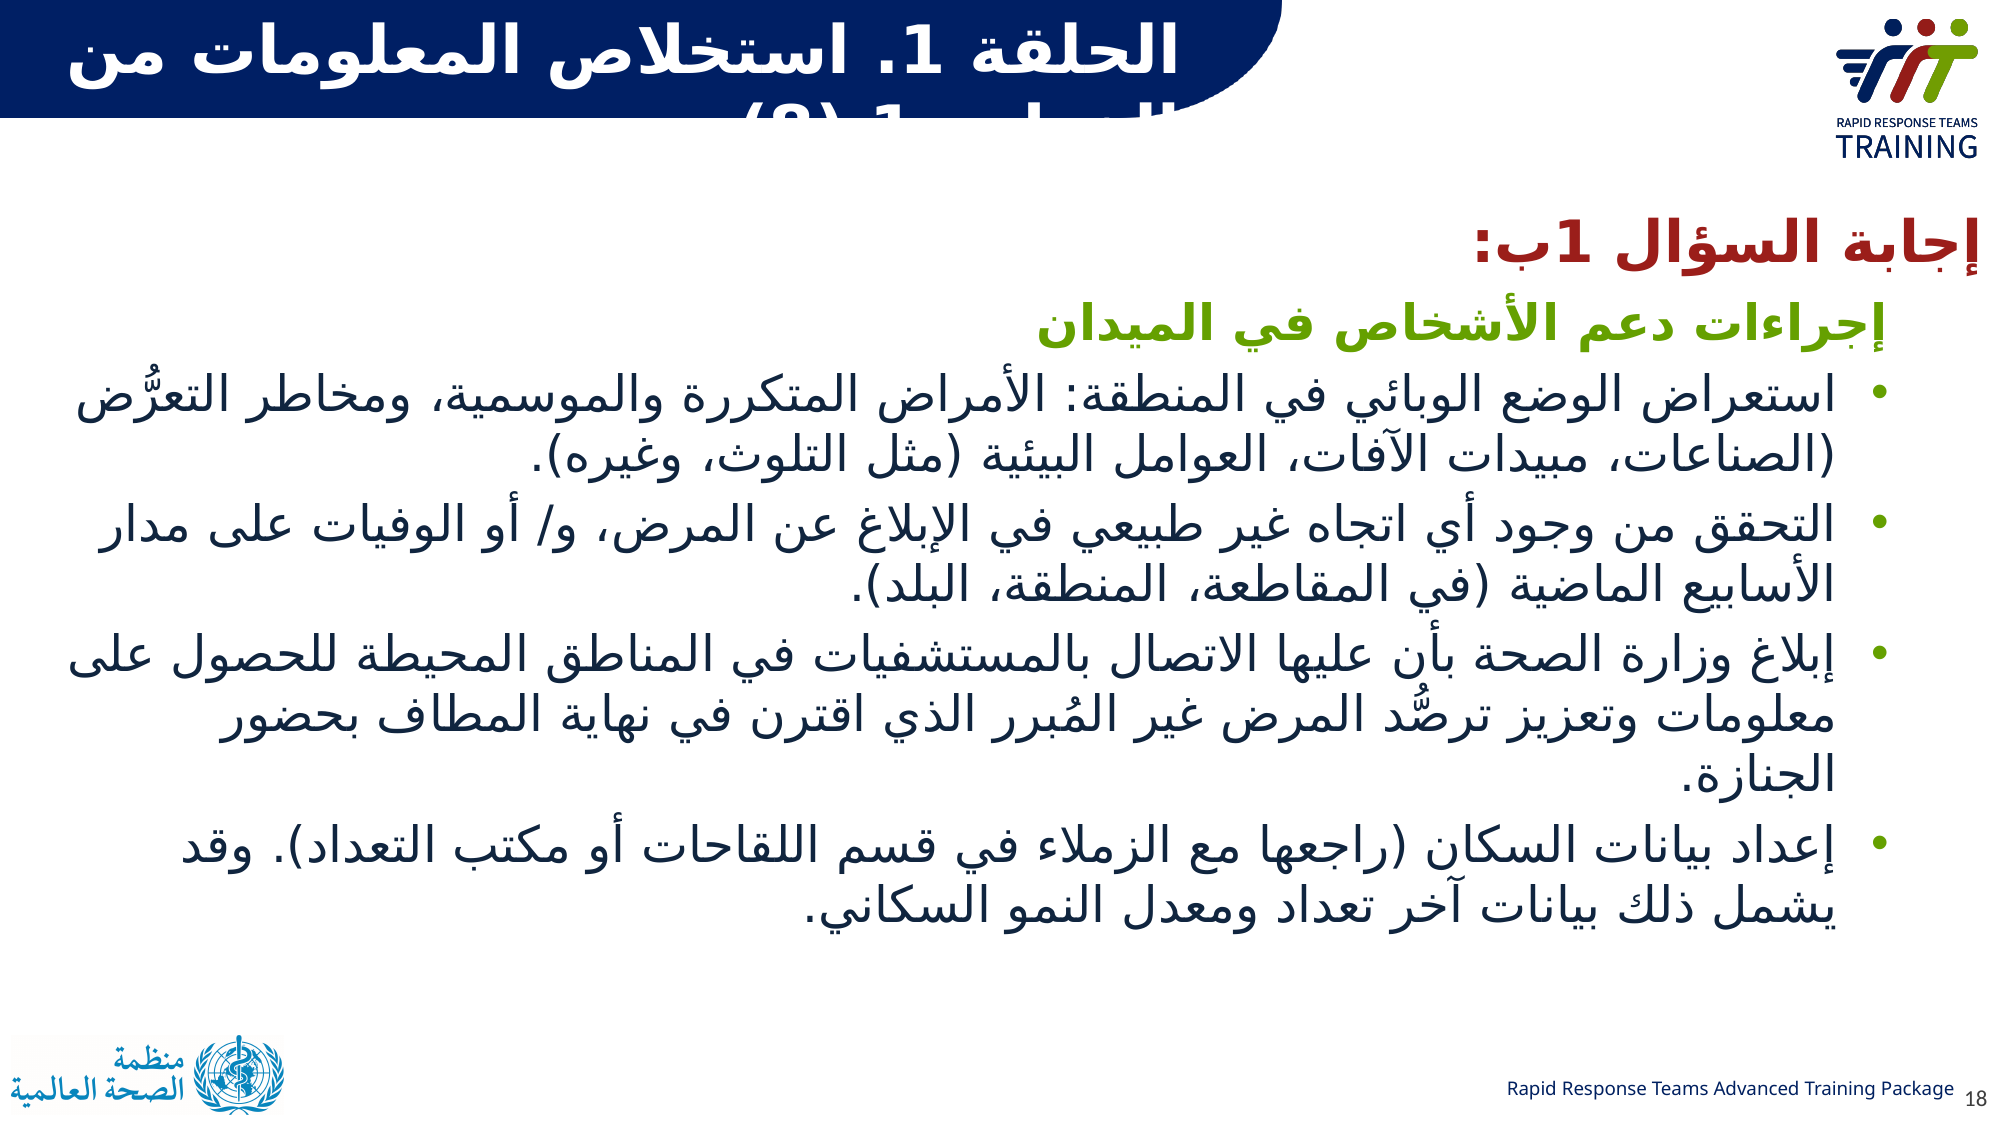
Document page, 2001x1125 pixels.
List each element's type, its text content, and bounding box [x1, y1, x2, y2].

picture [1835, 19, 1978, 167]
picture [241, 1050, 247, 1059]
text_box الحلقة 1. استخلاص المعلومات من الخطوة 1 (8) [0, 0, 1189, 175]
picture [11, 1035, 284, 1115]
text_box إجابة السؤال 1ب: [1436, 204, 2000, 283]
list إجراءات دعم الأشخاص في الميدان استعراض الوضع الوبائي في المنطقة: الأمراض المتكررة والموسمية، ومخاطر التعرُّض (الصناعات، مبيدات الآفات، العوامل البيئية (مثل التلوث، وغيره). التحقق من وجود أي اتجاه غير طبيعي في الإبلاغ عن المرض، و/ أو الوفيات على مدار الأسابيع الماضية (في المقاطعة، المنطقة، البلد). إبلاغ وزارة الصحة بأن عليها الاتصال بالمستشفيات في المناطق المحيطة للحصول على معلومات وتعزيز ترصُّد المرض غير المُبرر الذي اقترن في نهاية المطاف بحضور الجنازة. إعداد بيانات السكان (راجعها مع الزملاء في قسم اللقاحات أو مكتب التعداد). وقد يشمل ذلك بيانات آخر تعداد ومعدل النمو السكاني. [50, 282, 1897, 882]
picture [1189, 0, 1282, 118]
